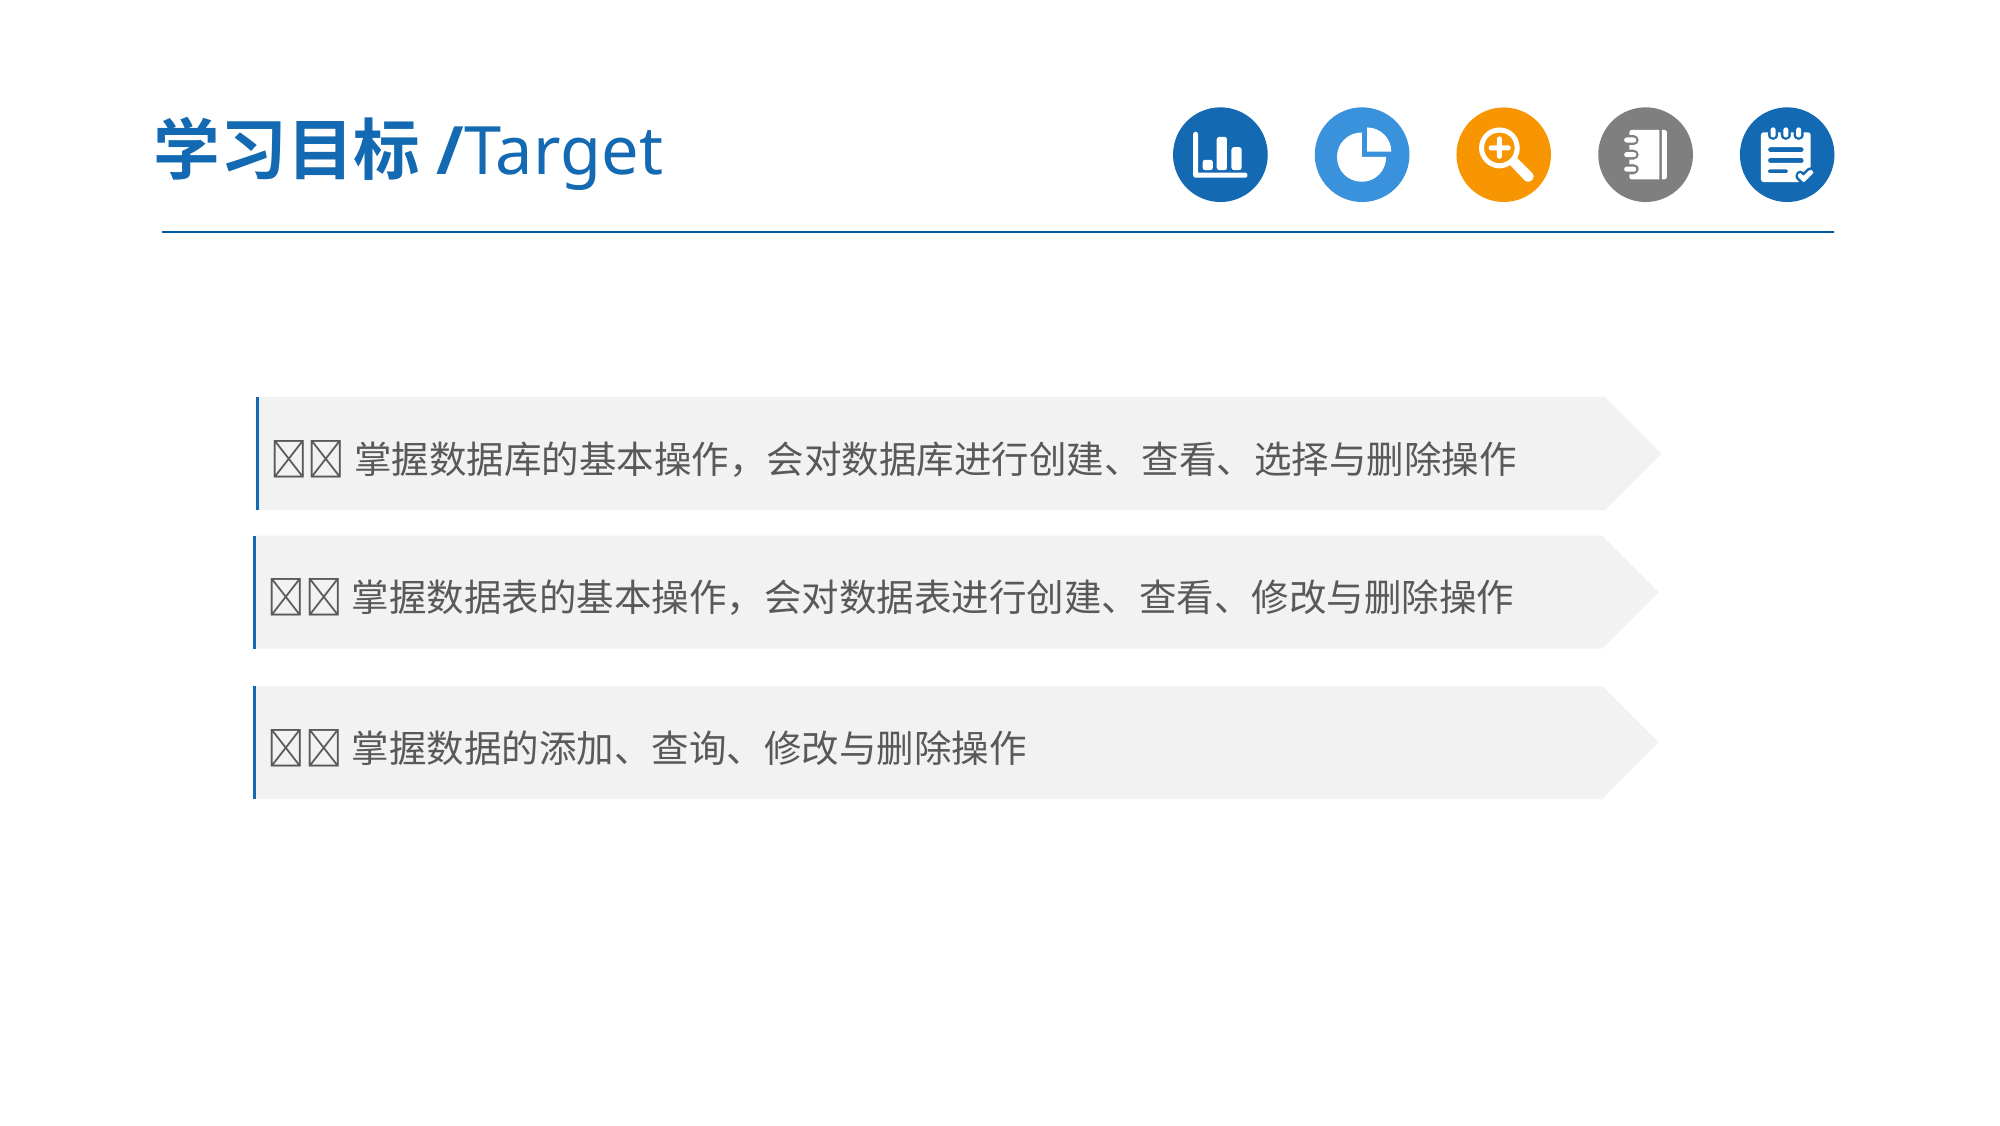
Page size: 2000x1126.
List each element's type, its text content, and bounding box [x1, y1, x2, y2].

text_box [252, 685, 1659, 800]
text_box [255, 396, 1662, 511]
text_box 学习目标/Target [133, 93, 918, 203]
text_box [252, 535, 1659, 649]
